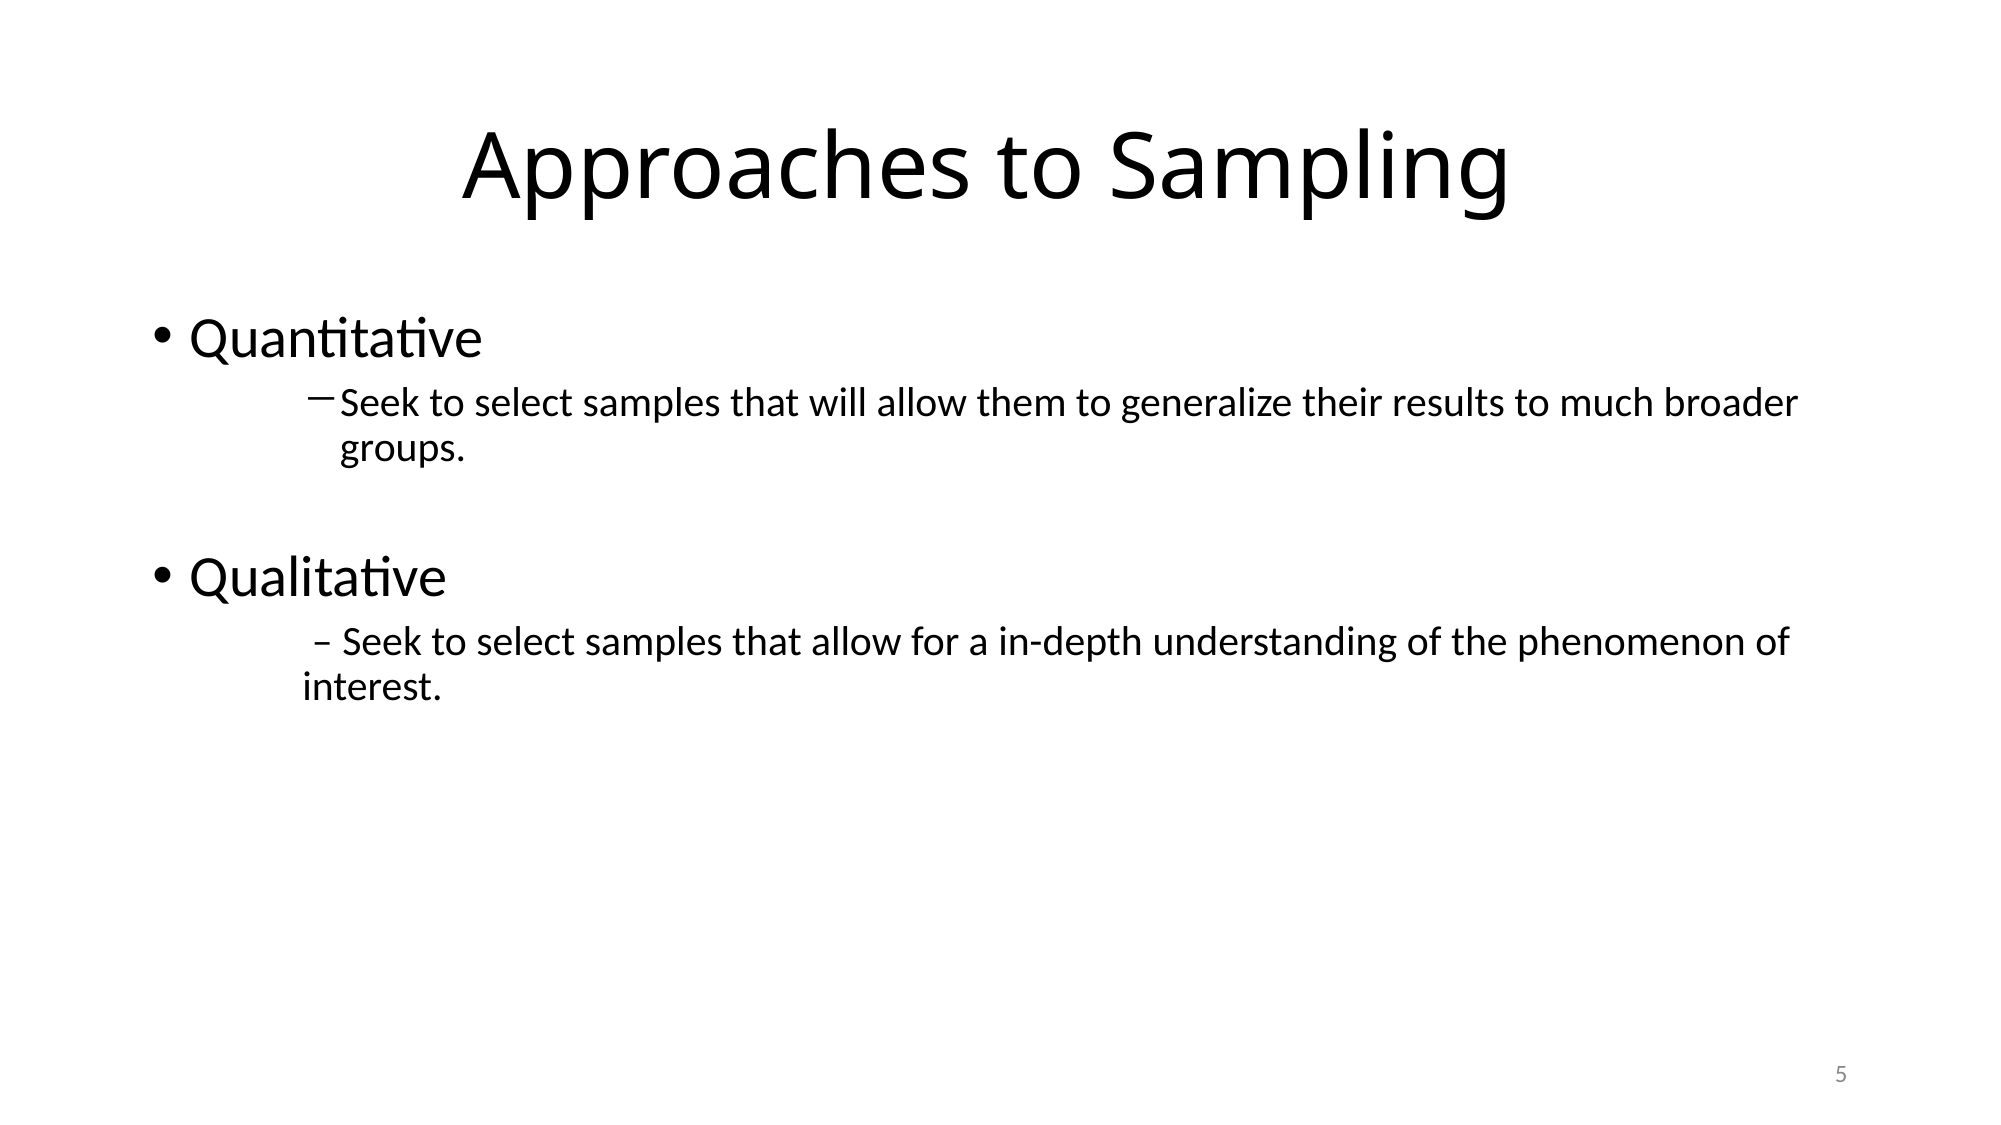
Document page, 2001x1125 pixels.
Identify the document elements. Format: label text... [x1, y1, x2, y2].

slide_number 5 [1412, 1042, 1863, 1103]
list Quantitative Seek to select samples that will allow them to generalize their results to much broader groups. Qualitative – Seek to select samples that allow for a in-depth understanding of the phenomenon of interest. [137, 299, 1863, 1014]
title Approaches to Sampling [137, 59, 1863, 278]
